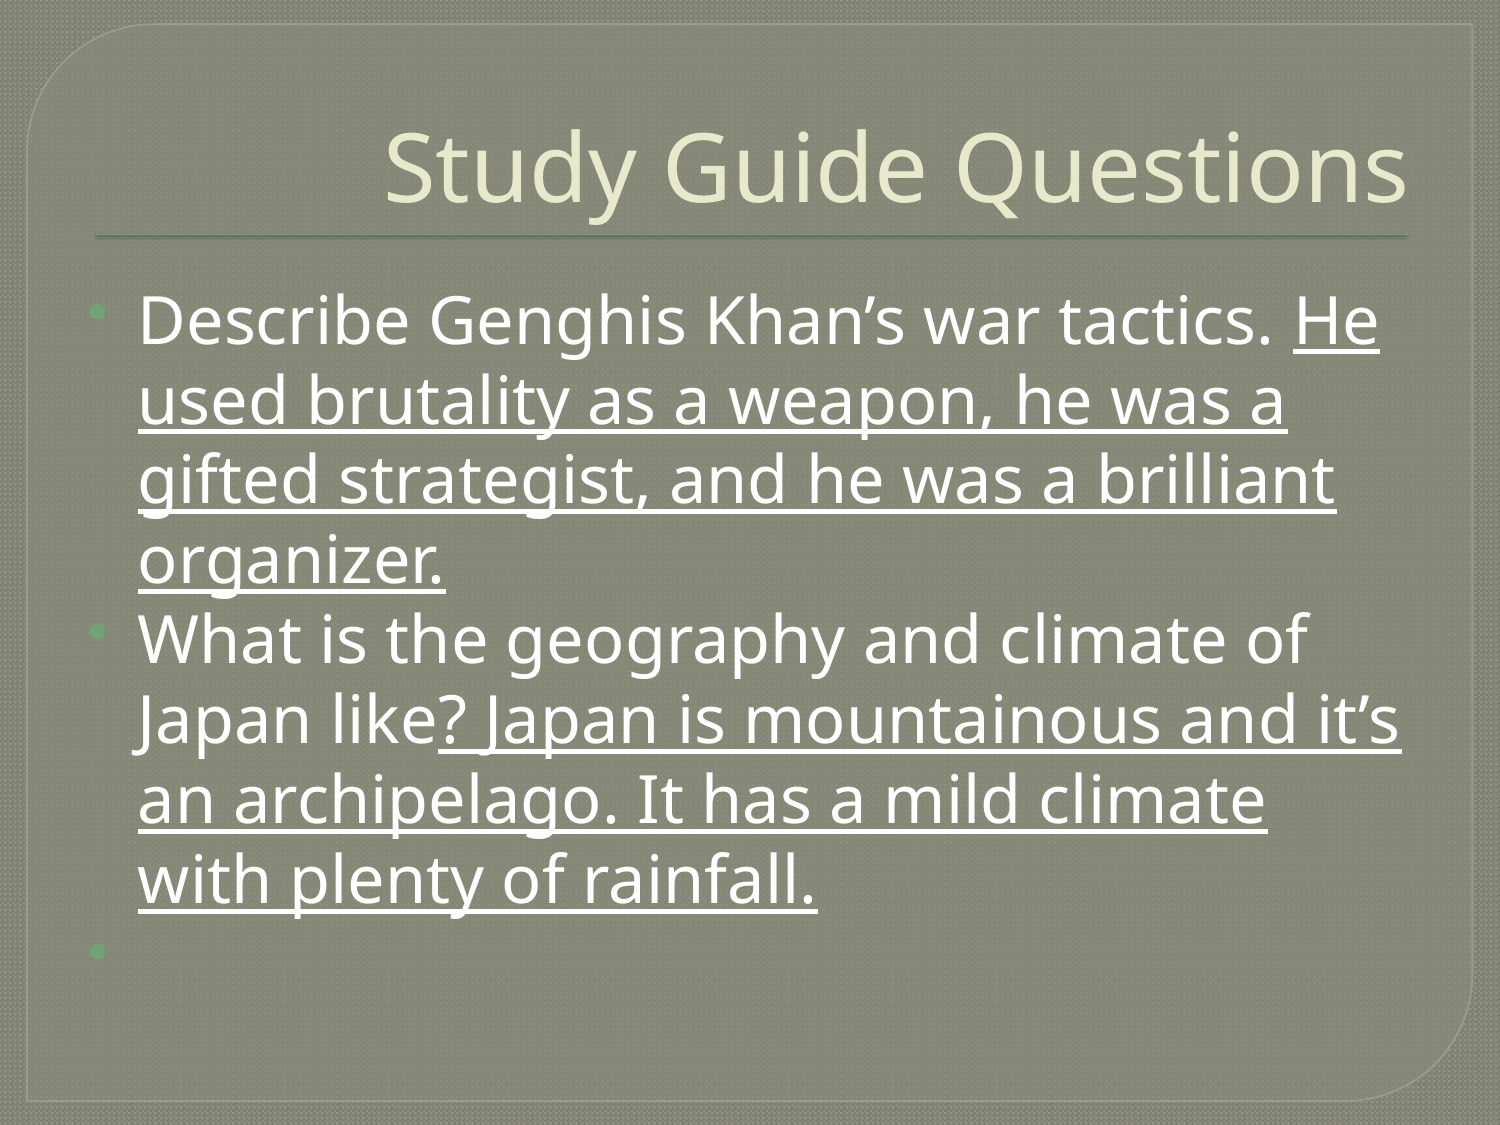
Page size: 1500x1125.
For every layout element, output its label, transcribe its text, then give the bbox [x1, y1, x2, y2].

list Describe Genghis Khan’s war tactics. He used brutality as a weapon, he was a gifted strategist, and he was a brilliant organizer. What is the geography and climate of Japan like? Japan is mountainous and it’s an archipelago. It has a mild climate with plenty of rainfall. [75, 270, 1425, 1013]
title Study Guide Questions [75, 41, 1425, 230]
